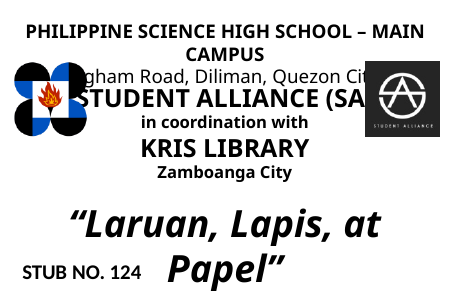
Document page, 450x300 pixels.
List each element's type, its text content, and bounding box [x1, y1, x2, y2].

text_box STUB NO. 124 [7, 251, 213, 292]
picture [364, 60, 441, 137]
text_box PHILIPPINE SCIENCE HIGH SCHOOL – MAIN CAMPUS Agham Road, Diliman, Quezon City [0, 12, 450, 74]
picture [12, 60, 88, 137]
text_box STUDENT ALLIANCE (SA) in coordination with KRIS LIBRARY Zamboanga City [0, 74, 450, 190]
text_box “Laruan, Lapis, at Papel” [0, 192, 450, 298]
